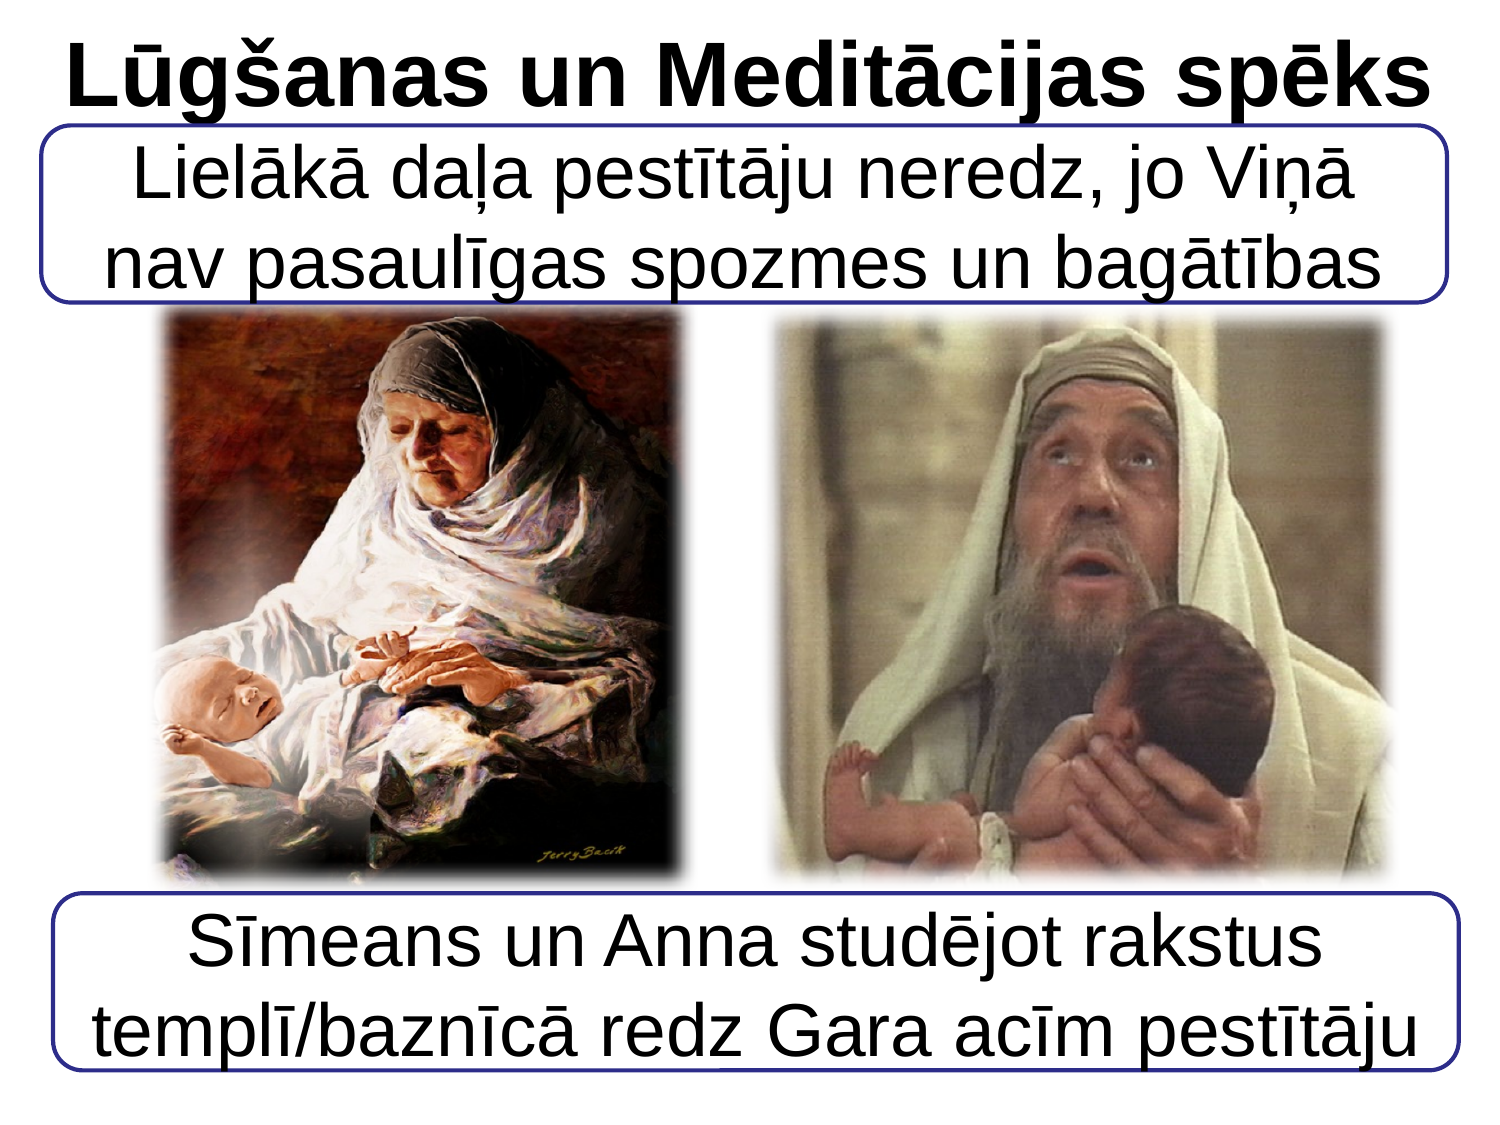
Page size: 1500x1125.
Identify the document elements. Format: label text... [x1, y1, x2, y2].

title Lūgšanas un Meditācijas spēks [0, 0, 1500, 140]
picture [147, 290, 699, 895]
text_box Sīmeans un Anna studējot rakstus templī/baznīcā redz Gara acīm pestītāju [50, 891, 1461, 1073]
text_box Lielākā daļa pestītāju neredz, jo Viņā nav pasaulīgas spozmes un bagātības [39, 123, 1450, 305]
picture [761, 302, 1400, 890]
